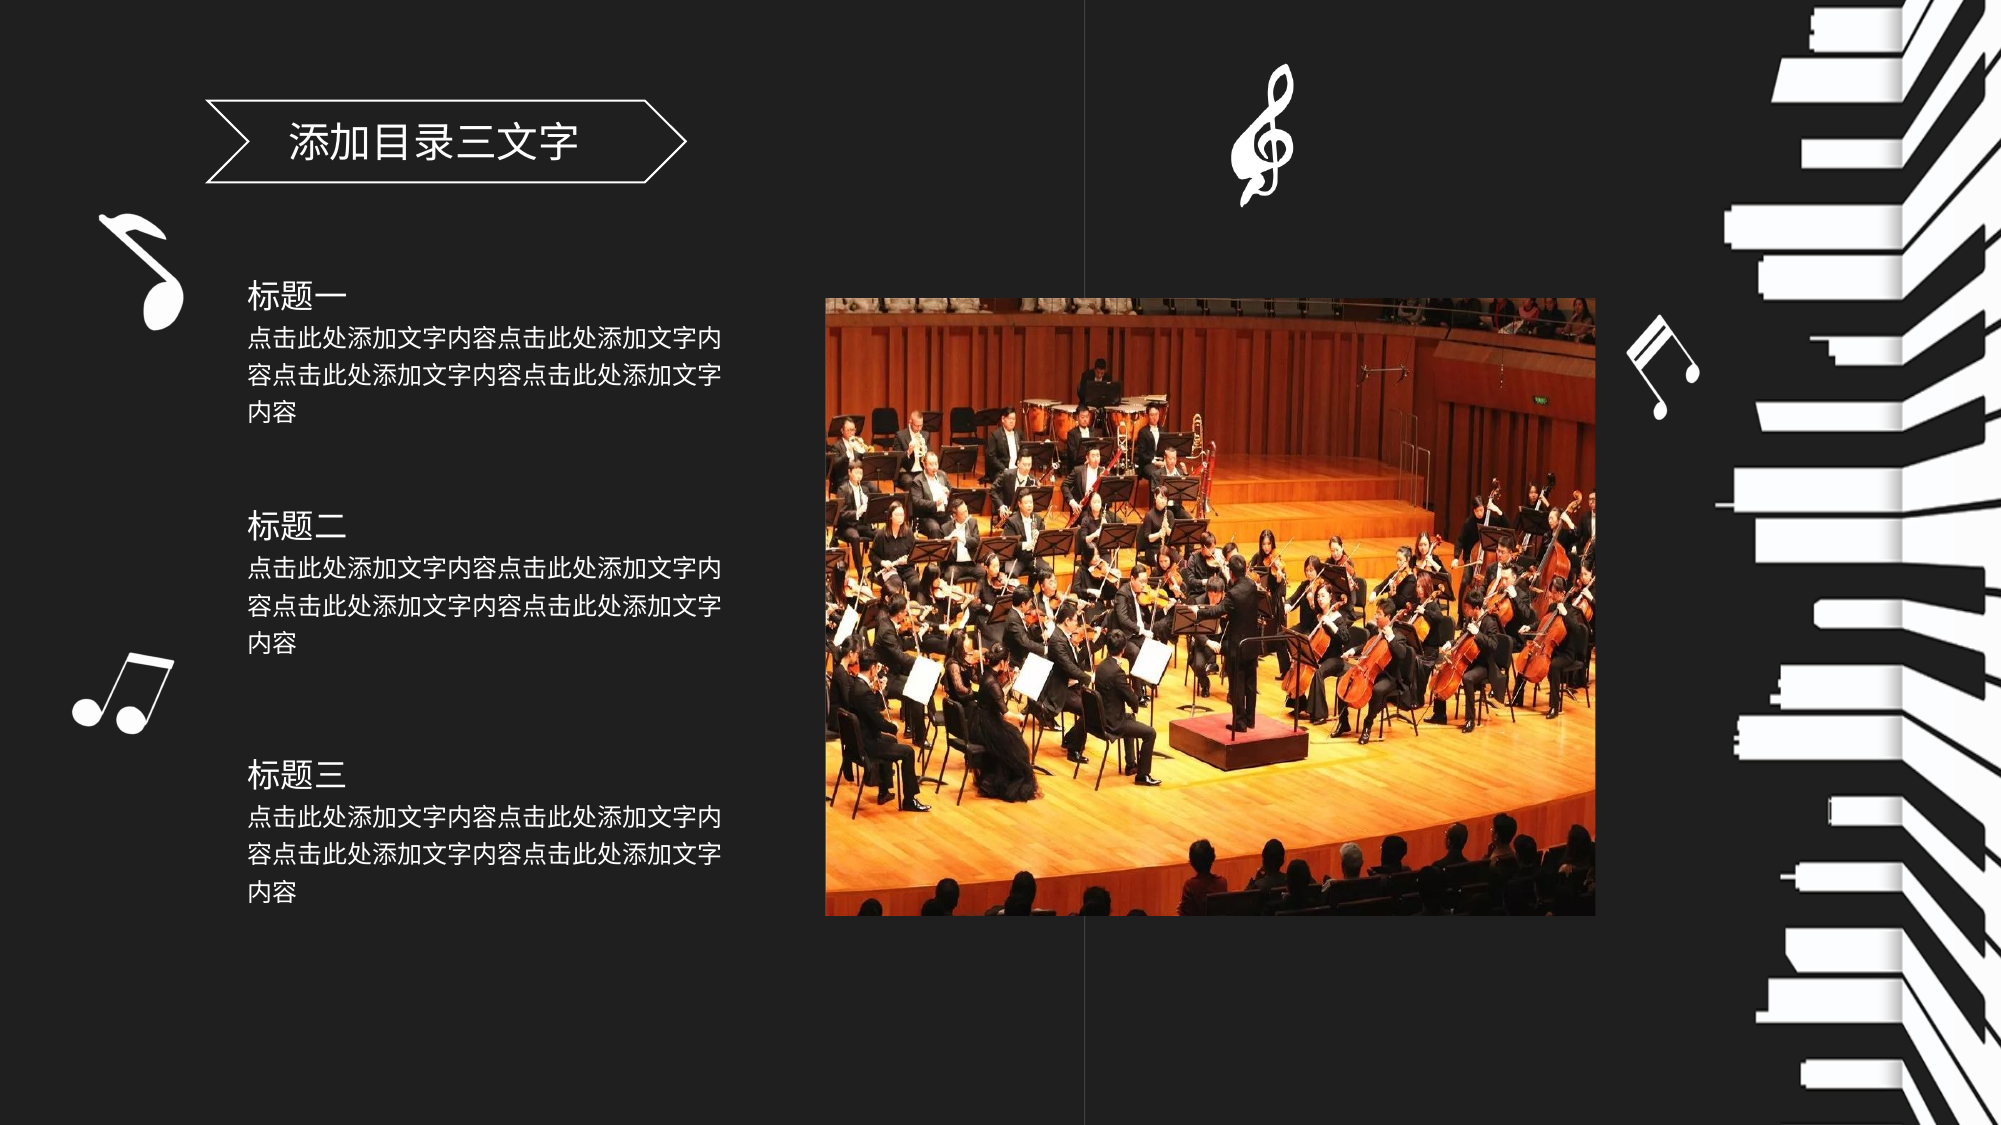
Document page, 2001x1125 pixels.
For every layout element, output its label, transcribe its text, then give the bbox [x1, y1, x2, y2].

text_box [825, 297, 980, 917]
picture [0, 0, 2001, 1125]
text_box 标题二 点击此处添加文字内容点击此处添加文字内容点击此处添加文字内容点击此处添加文字内容 [232, 488, 750, 665]
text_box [207, 100, 686, 183]
text_box 标题一 点击此处添加文字内容点击此处添加文字内容点击此处添加文字内容点击此处添加文字内容 [232, 257, 750, 435]
text_box 标题三 点击此处添加文字内容点击此处添加文字内容点击此处添加文字内容点击此处添加文字内容 [232, 736, 750, 914]
